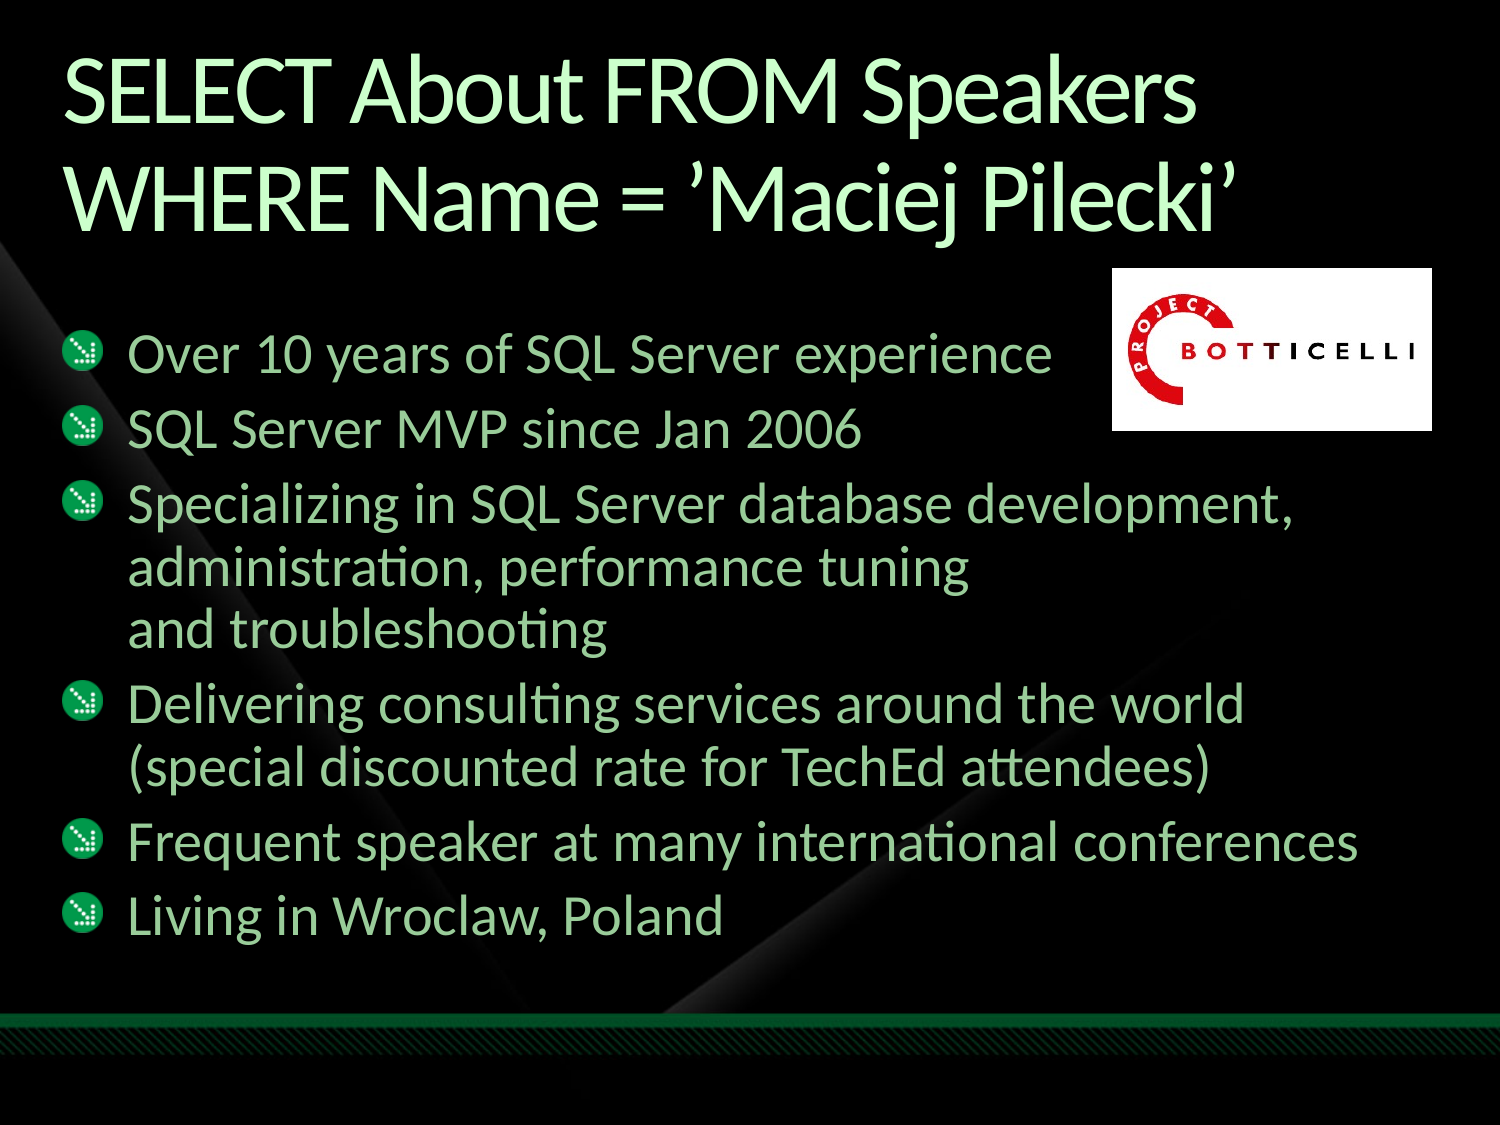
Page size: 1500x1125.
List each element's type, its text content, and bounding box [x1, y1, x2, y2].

picture [0, 0, 1500, 1125]
title SELECT About FROM Speakers WHERE Name = ’Maciej Pilecki’ [62, 37, 1438, 231]
list Over 10 years of SQL Server experience SQL Server MVP since Jan 2006 Specializing in SQL Server database development, administration, performance tuning and troubleshooting Delivering consulting services around the world (special discounted rate for TechEd attendees) Frequent speaker at many international conferences Living in Wroclaw, Poland [62, 231, 1438, 980]
